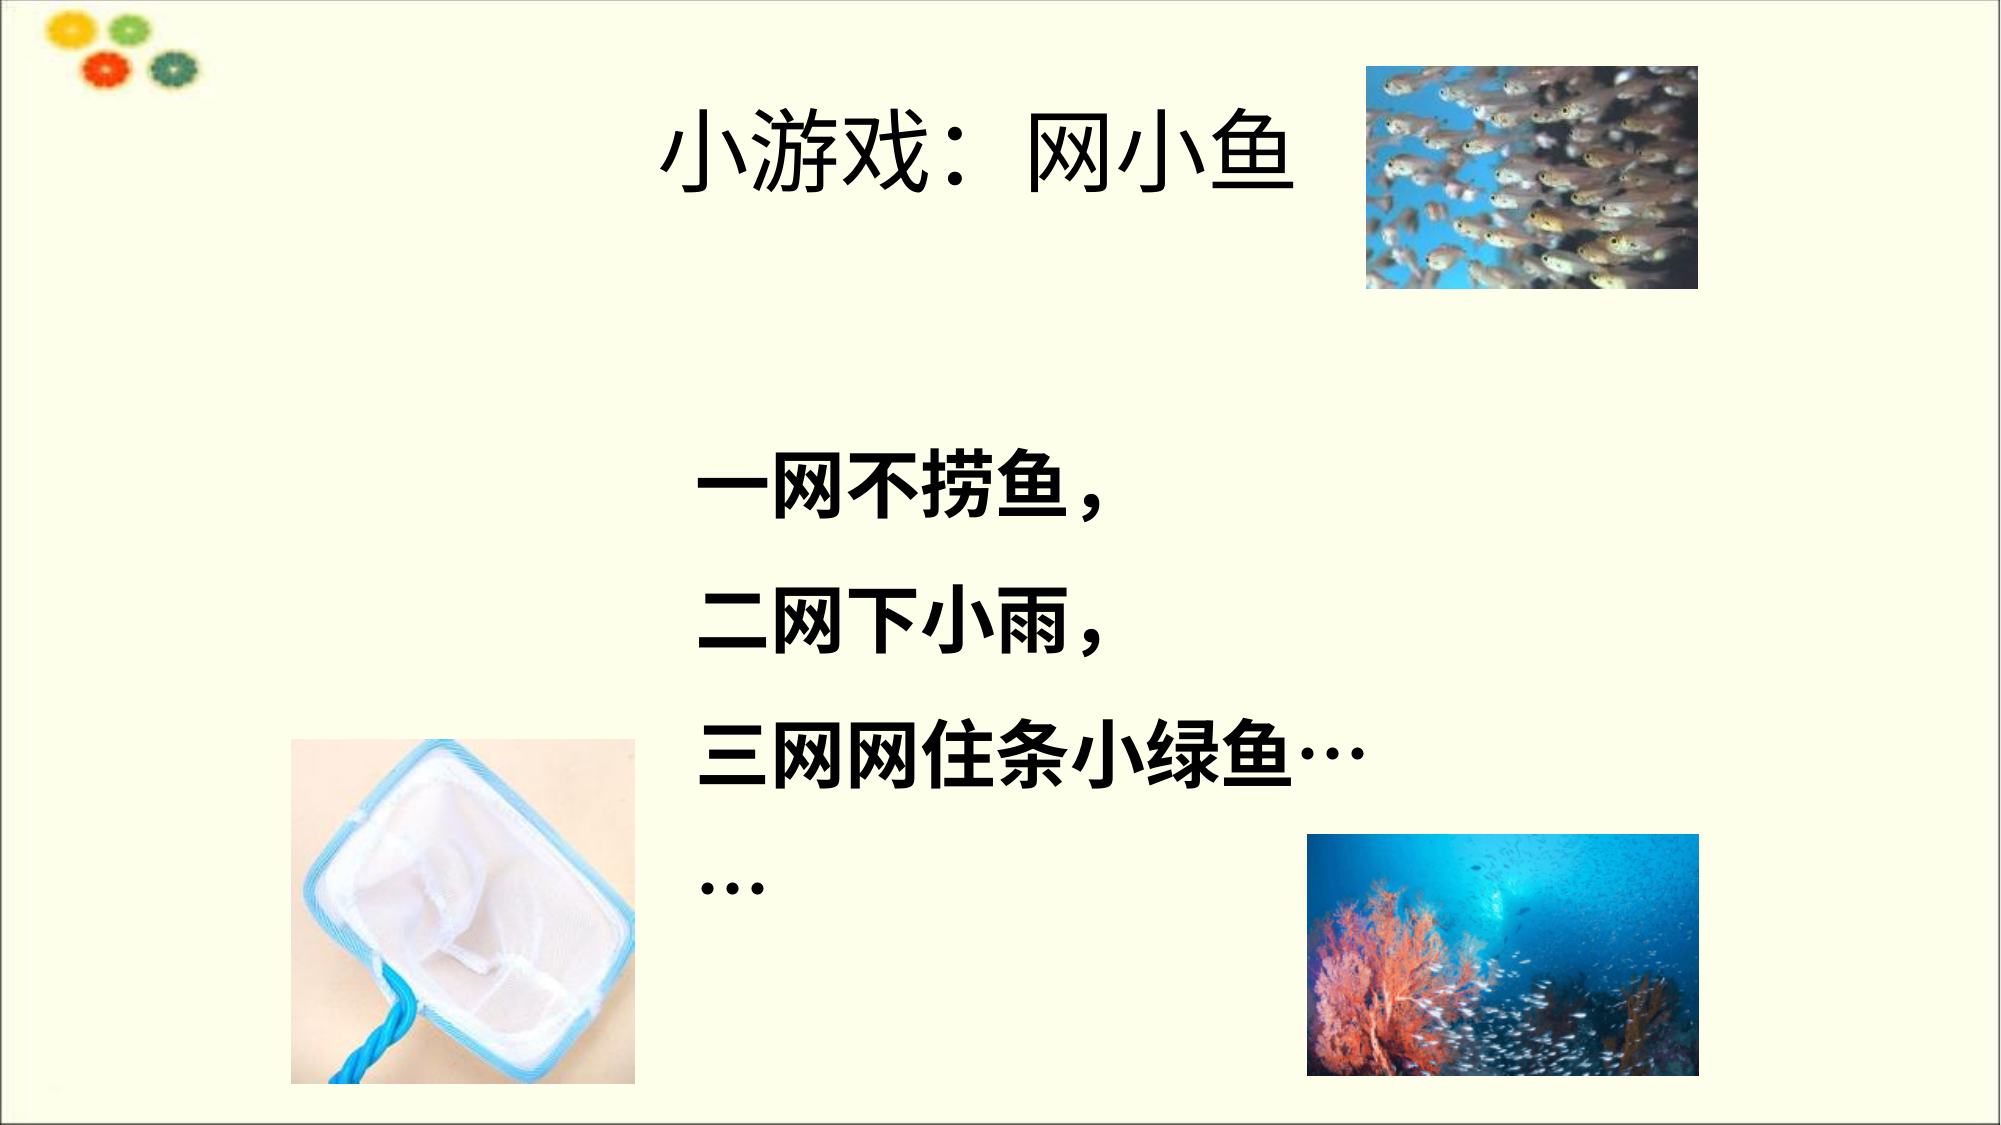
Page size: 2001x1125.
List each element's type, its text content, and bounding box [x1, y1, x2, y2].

title 小游戏：网小鱼 [303, 54, 1654, 243]
picture [0, 0, 2001, 1125]
text_box 一网不捞鱼， 二网下小雨， 三网网住条小绿鱼…… [680, 385, 1431, 941]
